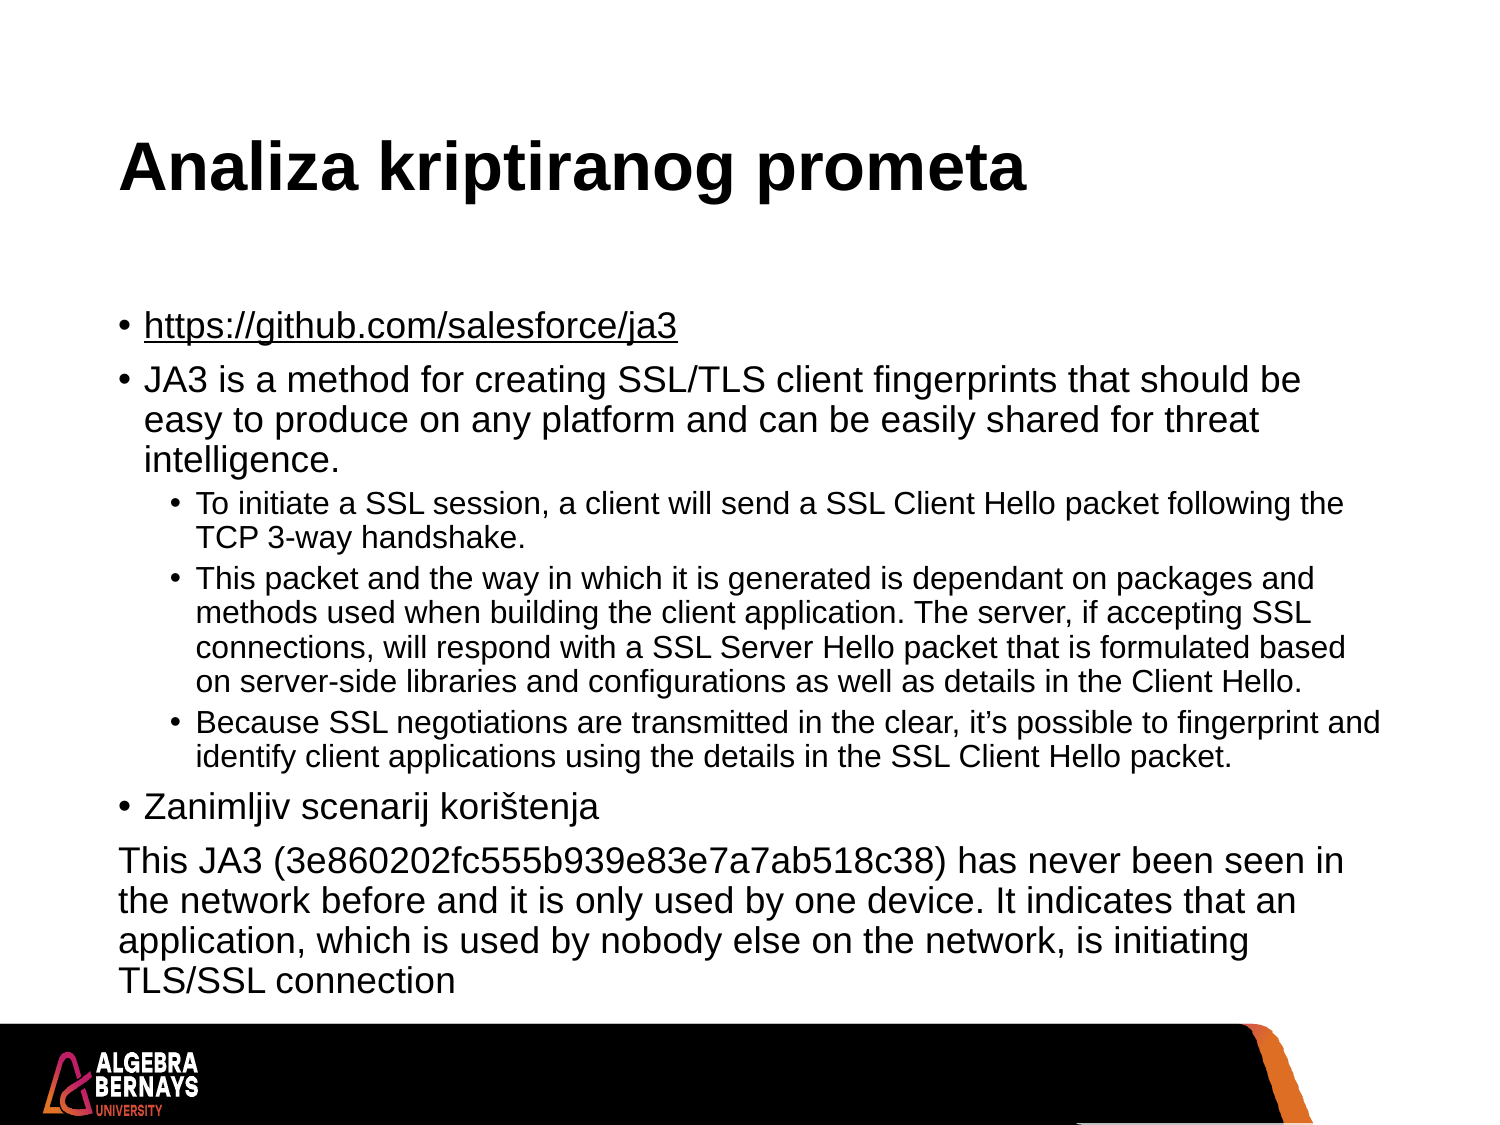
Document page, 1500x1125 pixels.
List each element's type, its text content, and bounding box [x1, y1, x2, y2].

title Analiza kriptiranog prometa [103, 59, 1397, 278]
list https://github.com/salesforce/ja3 JA3 is a method for creating SSL/TLS client fingerprints that should be easy to produce on any platform and can be easily shared for threat intelligence. To initiate a SSL session, a client will send a SSL Client Hello packet following the TCP 3-way handshake. This packet and the way in which it is generated is dependant on packages and methods used when building the client application. The server, if accepting SSL connections, will respond with a SSL Server Hello packet that is formulated based on server-side libraries and configurations as well as details in the Client Hello. Because SSL negotiations are transmitted in the clear, it’s possible to fingerprint and identify client applications using the details in the SSL Client Hello packet. Zanimljiv scenarij korištenja This JA3 (3e860202fc555b939e83e7a7ab518c38) has never been seen in the network before and it is only used by one device. It indicates that an application, which is used by nobody else on the network, is initiating TLS/SSL connection [103, 299, 1397, 1014]
picture [0, 1023, 1468, 1125]
